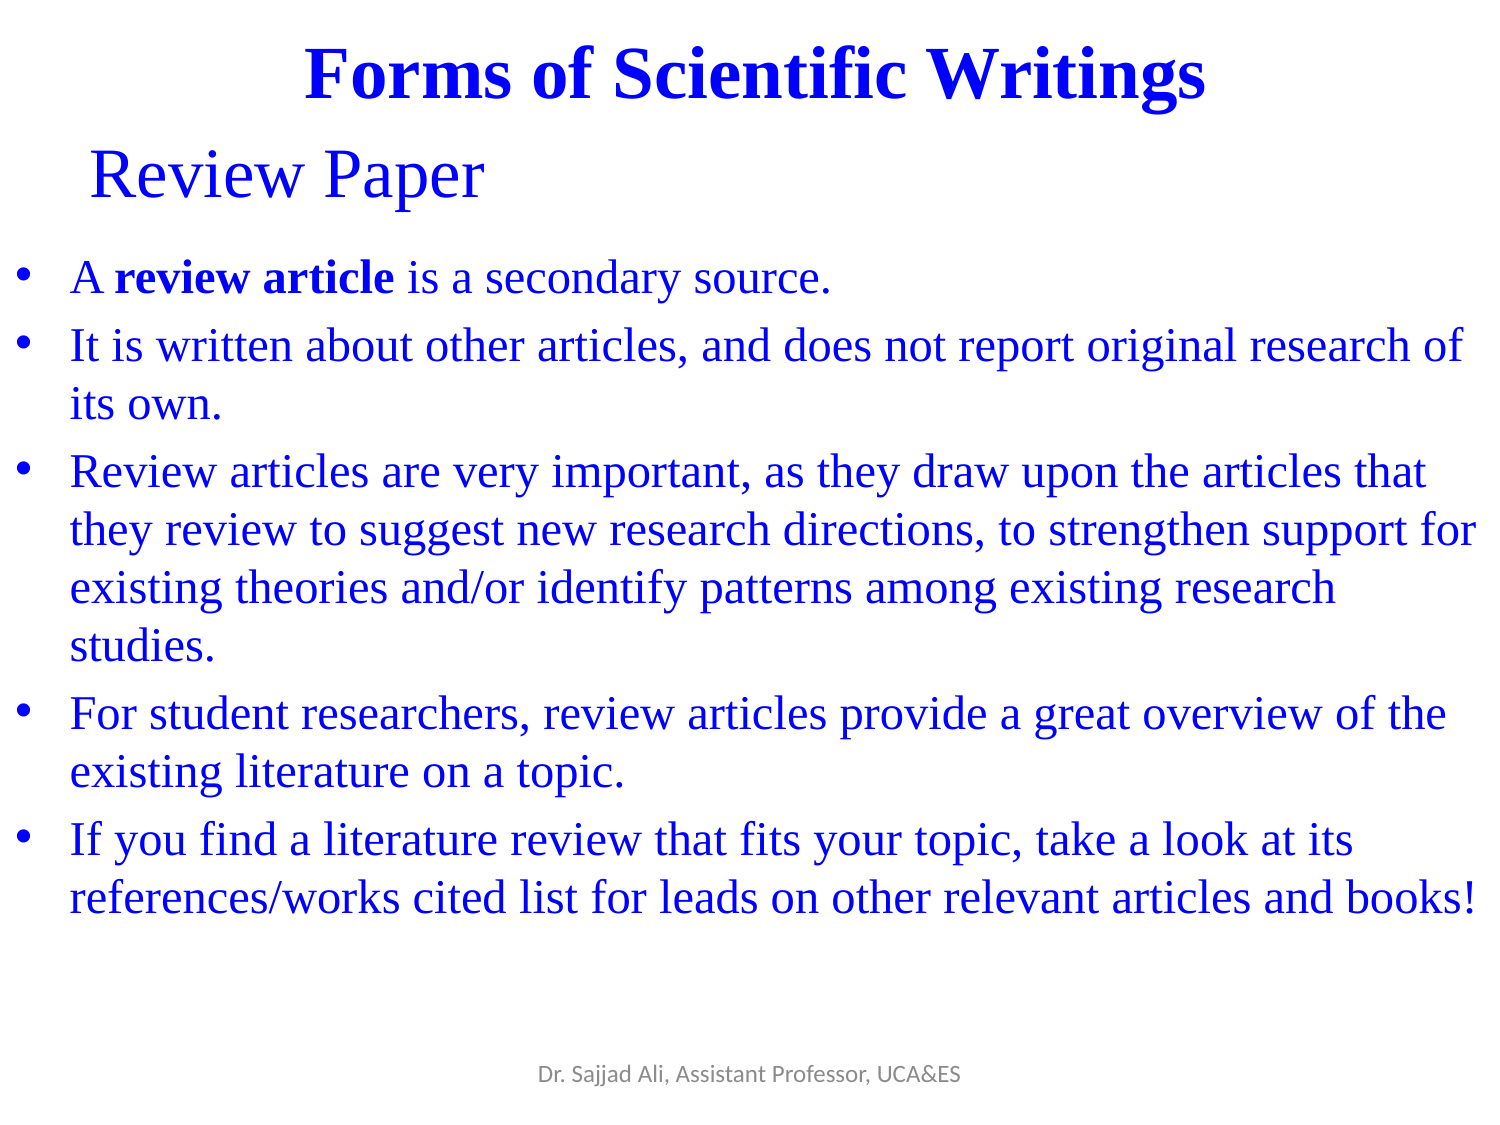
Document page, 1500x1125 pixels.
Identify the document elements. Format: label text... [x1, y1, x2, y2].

text_box Forms of Scientific Writings [74, 0, 1438, 138]
footer Dr. Sajjad Ali, Assistant Professor, UCA&ES [512, 1042, 988, 1103]
list A review article is a secondary source. It is written about other articles, and does not report original research of its own. Review articles are very important, as they draw upon the articles that they review to suggest new research directions, to strengthen support for existing theories and/or identify patterns among existing research studies. For student researchers, review articles provide a great overview of the existing literature on a topic. If you find a literature review that fits your topic, take a look at its references/works cited list for leads on other relevant articles and books! [0, 237, 1500, 980]
text_box Review Paper [74, 112, 1350, 225]
